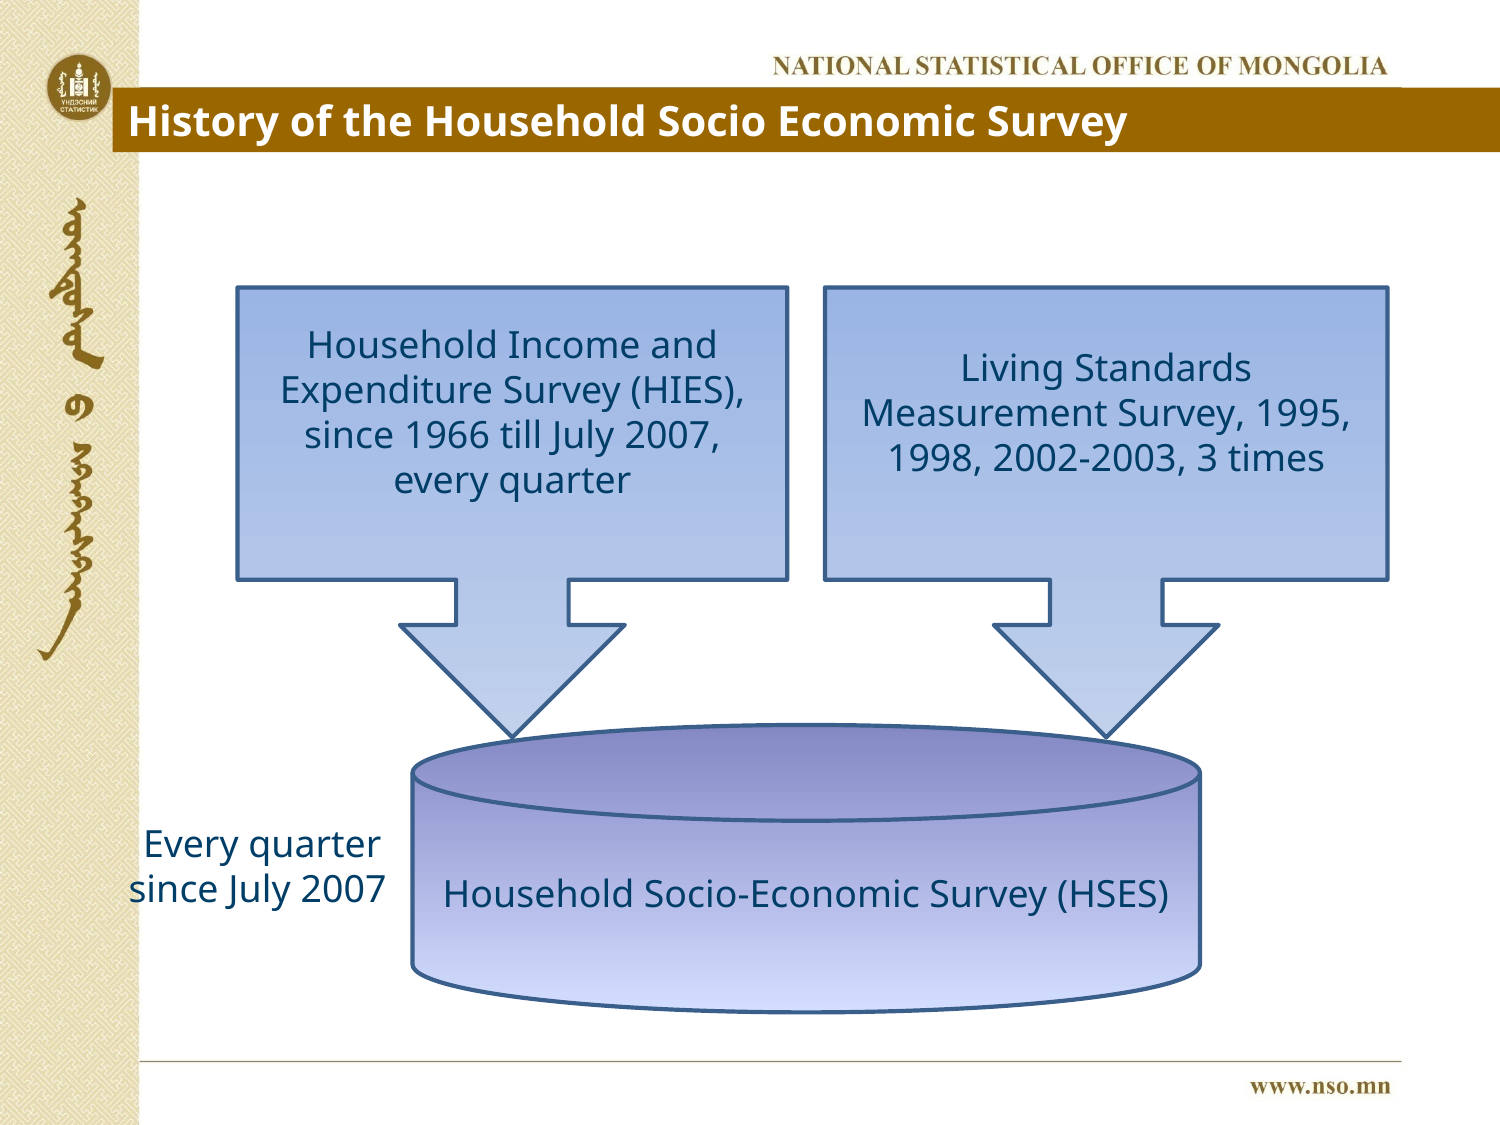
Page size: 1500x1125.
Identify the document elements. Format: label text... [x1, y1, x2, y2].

picture [0, 0, 1500, 1125]
text_box History of the Household Socio Economic Survey [112, 87, 1500, 153]
text_box Living Standards Measurement Survey, 1995, 1998, 2002-2003, 3 times [822, 285, 1390, 739]
text_box Every quarter since July 2007 [112, 812, 413, 918]
text_box Household Socio-Economic Survey (HSES) [410, 722, 1203, 1015]
text_box Household Income and Expenditure Survey (HIES), since 1966 till July 2007, every quarter [235, 285, 790, 739]
